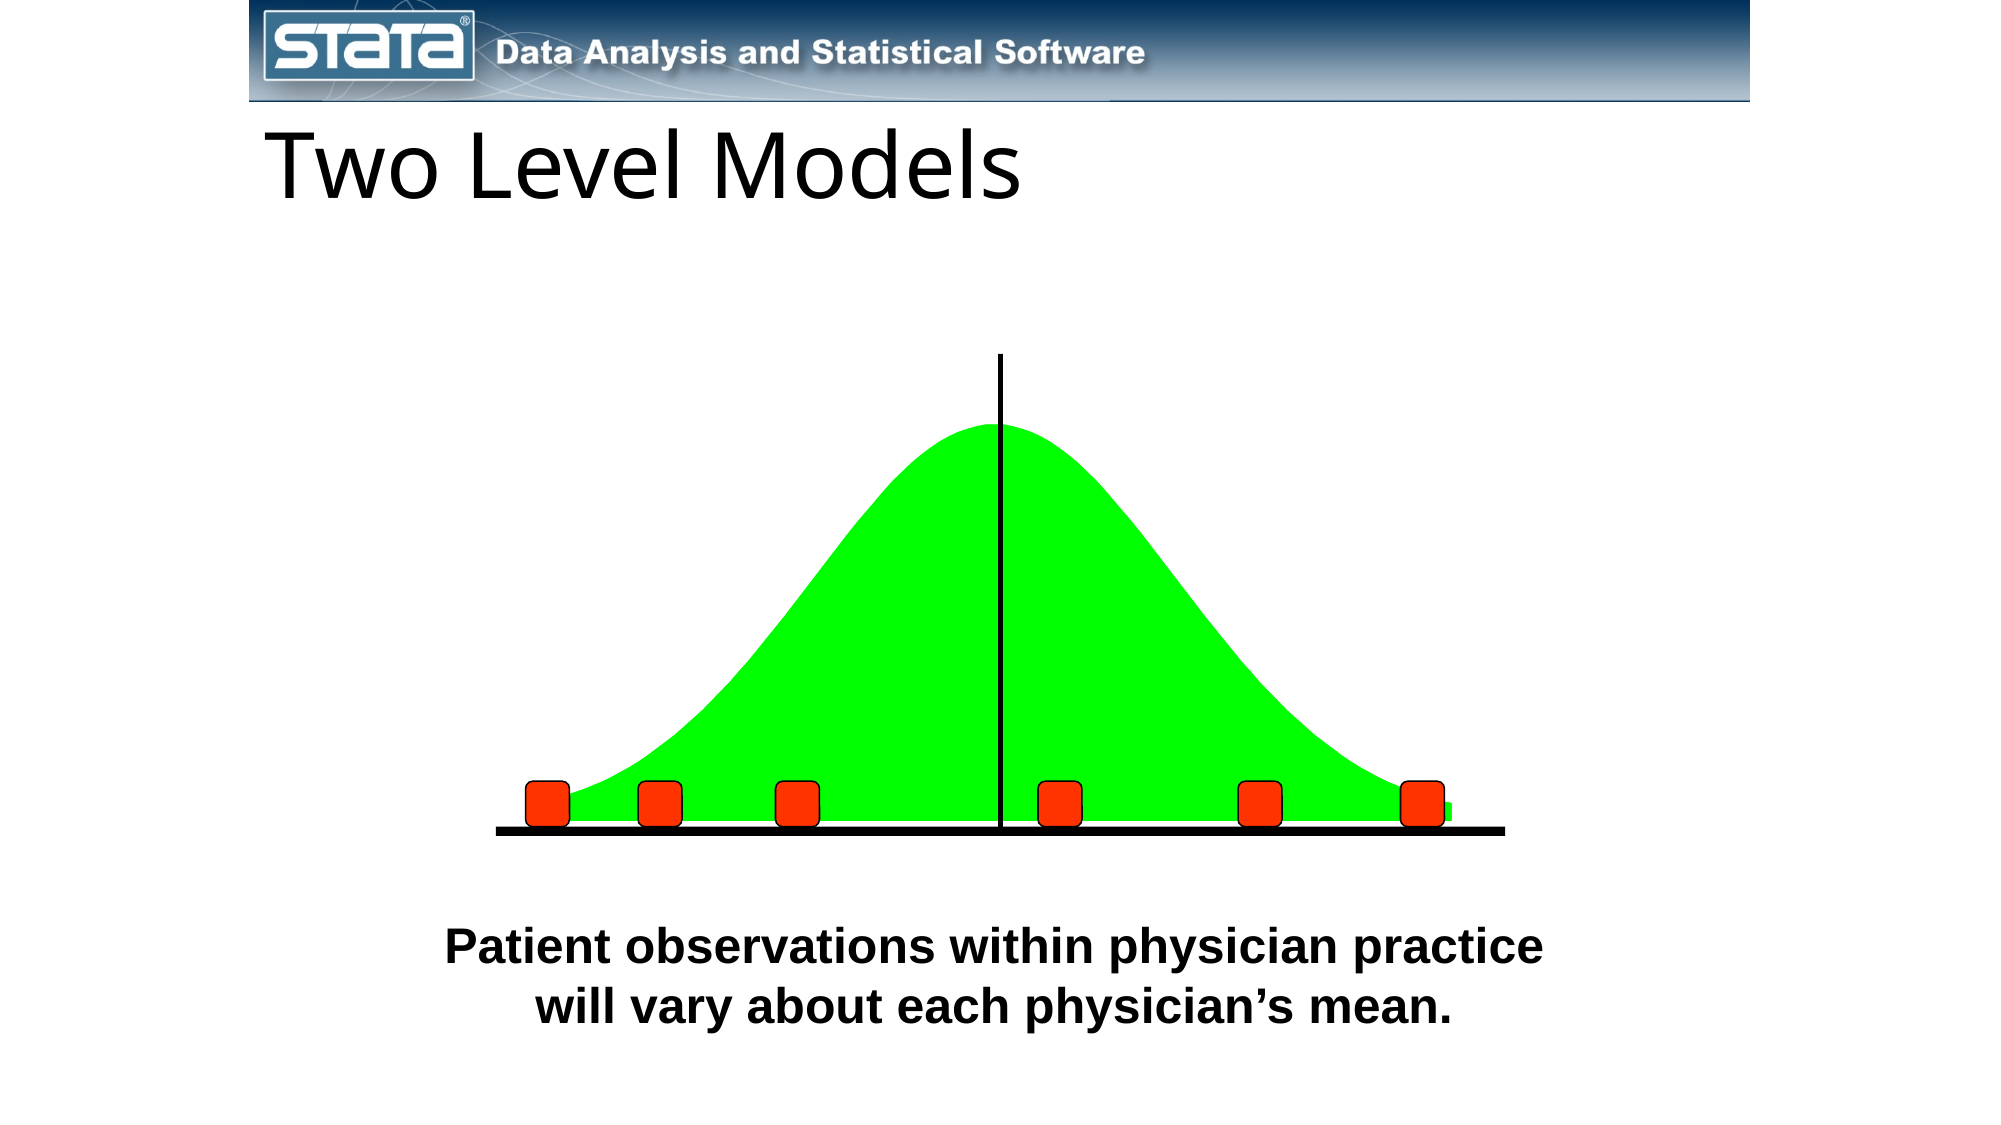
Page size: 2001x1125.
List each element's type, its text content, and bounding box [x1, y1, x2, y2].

picture [249, 0, 1750, 102]
text_box Patient observations within physician practice will vary about each physician’s mean. [400, 906, 1589, 1041]
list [524, 362, 1465, 833]
title Two Level Models [249, 102, 1750, 238]
